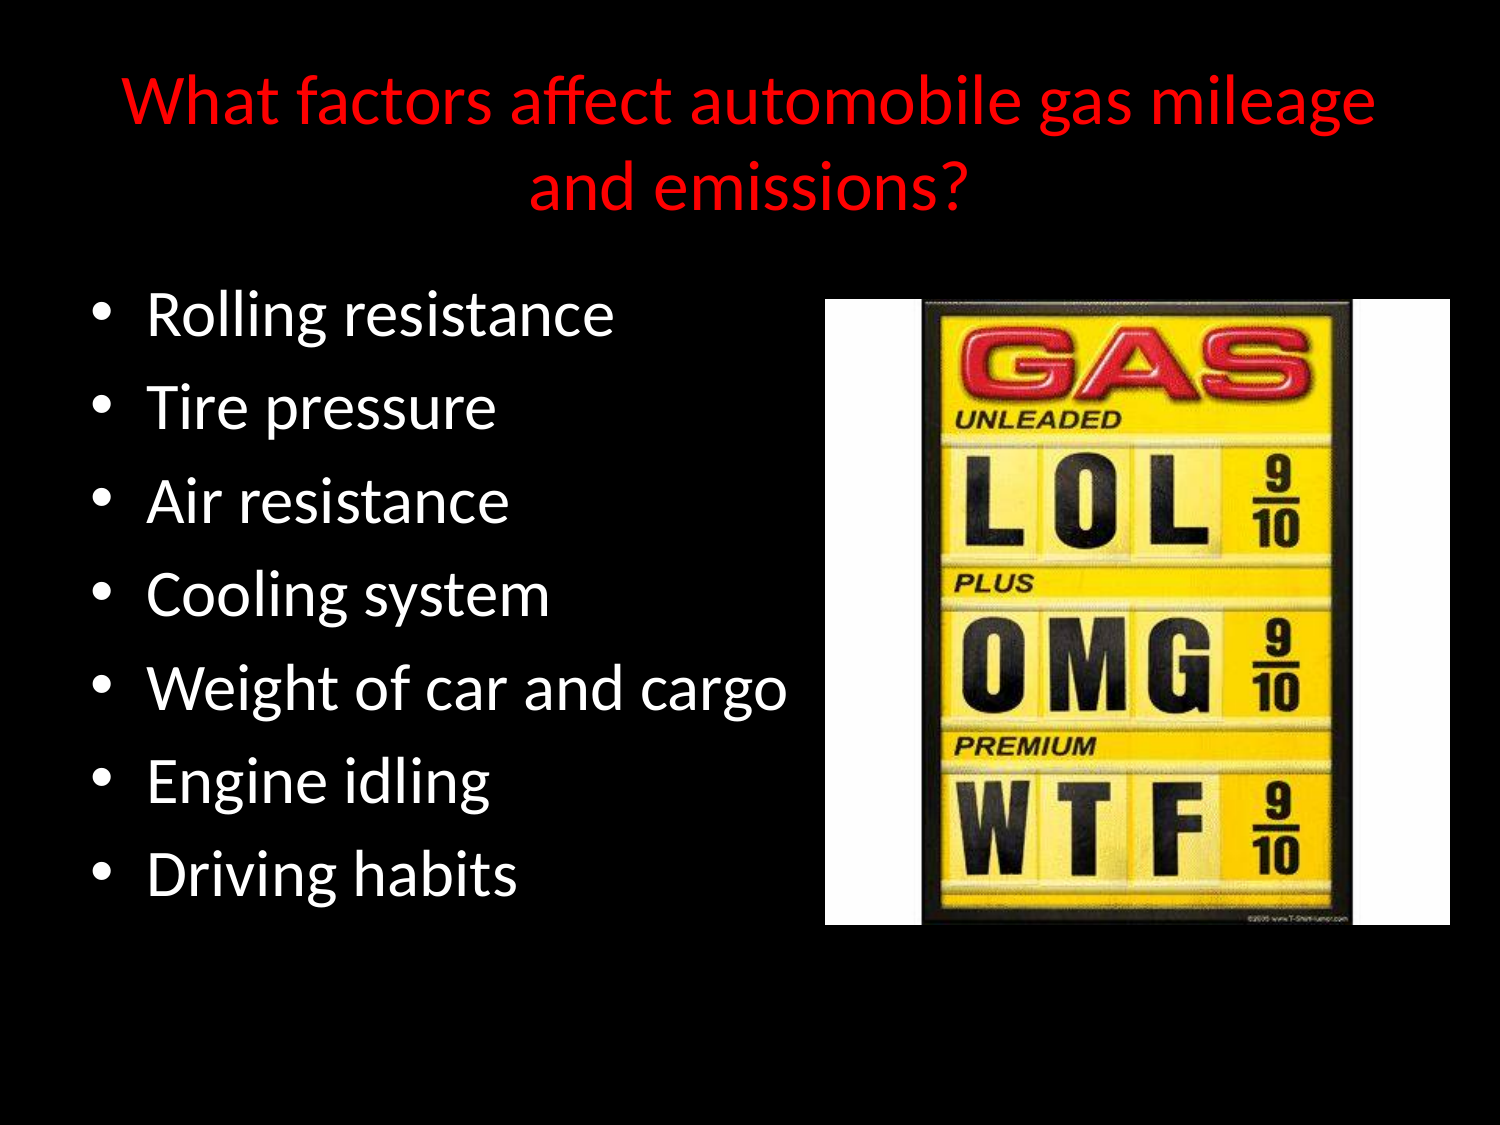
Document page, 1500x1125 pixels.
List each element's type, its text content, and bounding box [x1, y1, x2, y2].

list Rolling resistance Tire pressure Air resistance Cooling system Weight of car and cargo Engine idling Driving habits [75, 262, 1425, 1005]
picture [824, 299, 1451, 926]
title What factors affect automobile gas mileage and emissions? [75, 45, 1425, 233]
